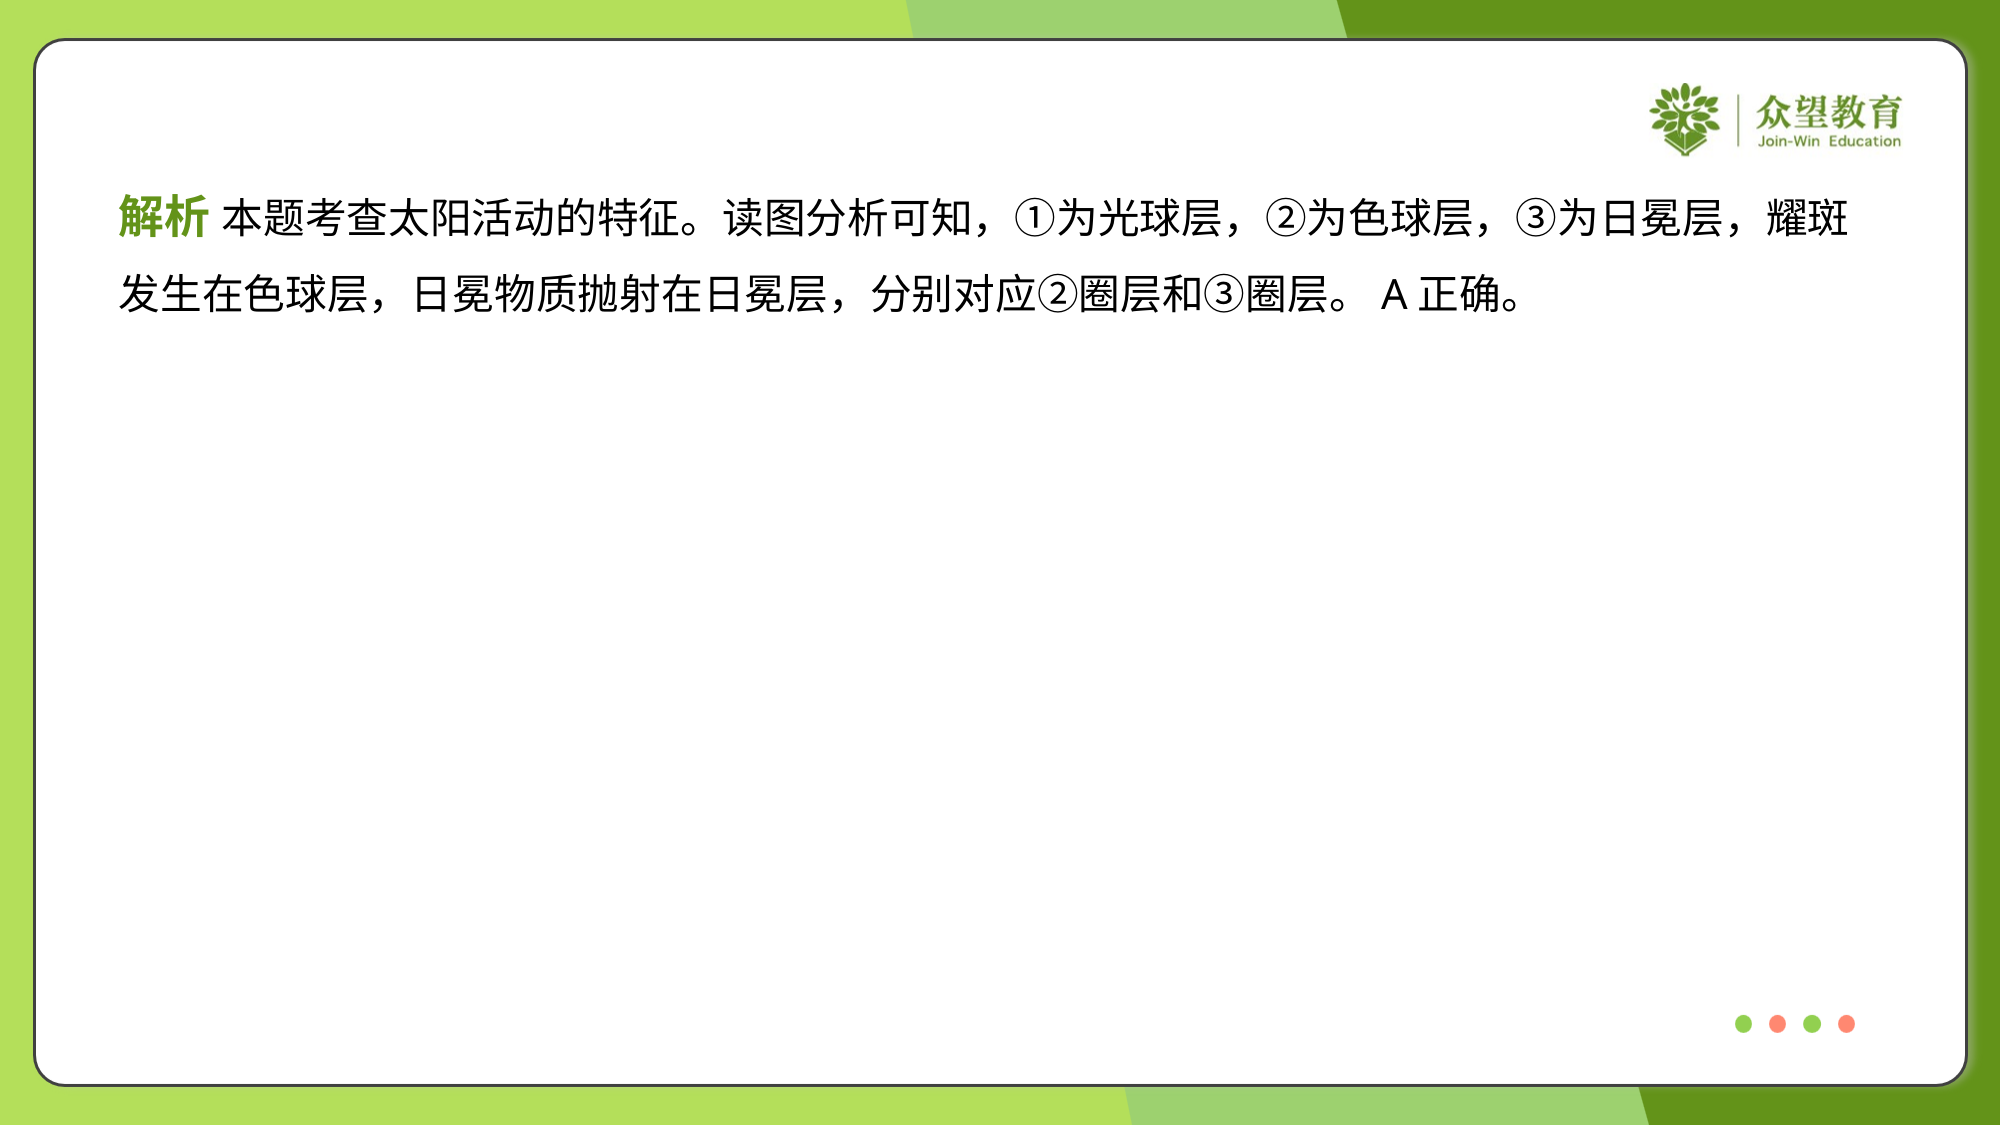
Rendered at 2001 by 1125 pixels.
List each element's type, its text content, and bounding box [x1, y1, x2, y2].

text_box 解析 本题考查太阳活动的特征。读图分析可知，①为光球层，②为色球层，③为日冕层，耀斑 发生在色球层，日冕物质抛射在日冕层，分别对应②圈层和③圈层。A正确。 [118, 159, 1883, 318]
picture [0, 0, 2000, 1125]
